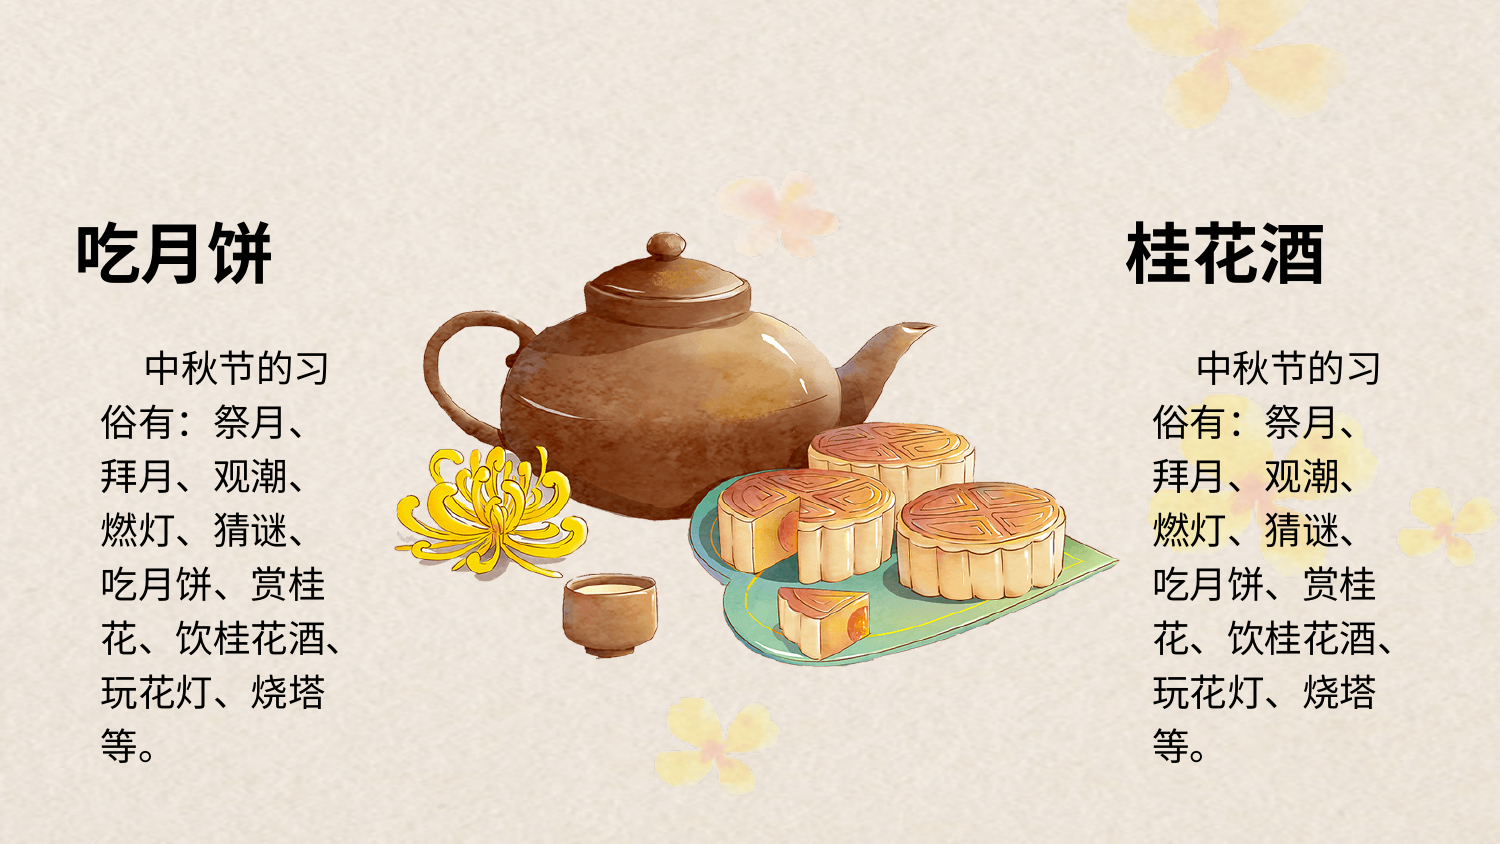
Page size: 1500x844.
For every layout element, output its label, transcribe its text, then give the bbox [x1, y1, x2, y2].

picture [0, 0, 1500, 844]
text_box 中秋节的习俗有：祭月、拜月、观潮、燃灯、猜谜、吃月饼、赏桂花、饮桂花酒、玩花灯、烧塔等。 [85, 328, 371, 776]
text_box 吃月饼 [59, 204, 290, 300]
